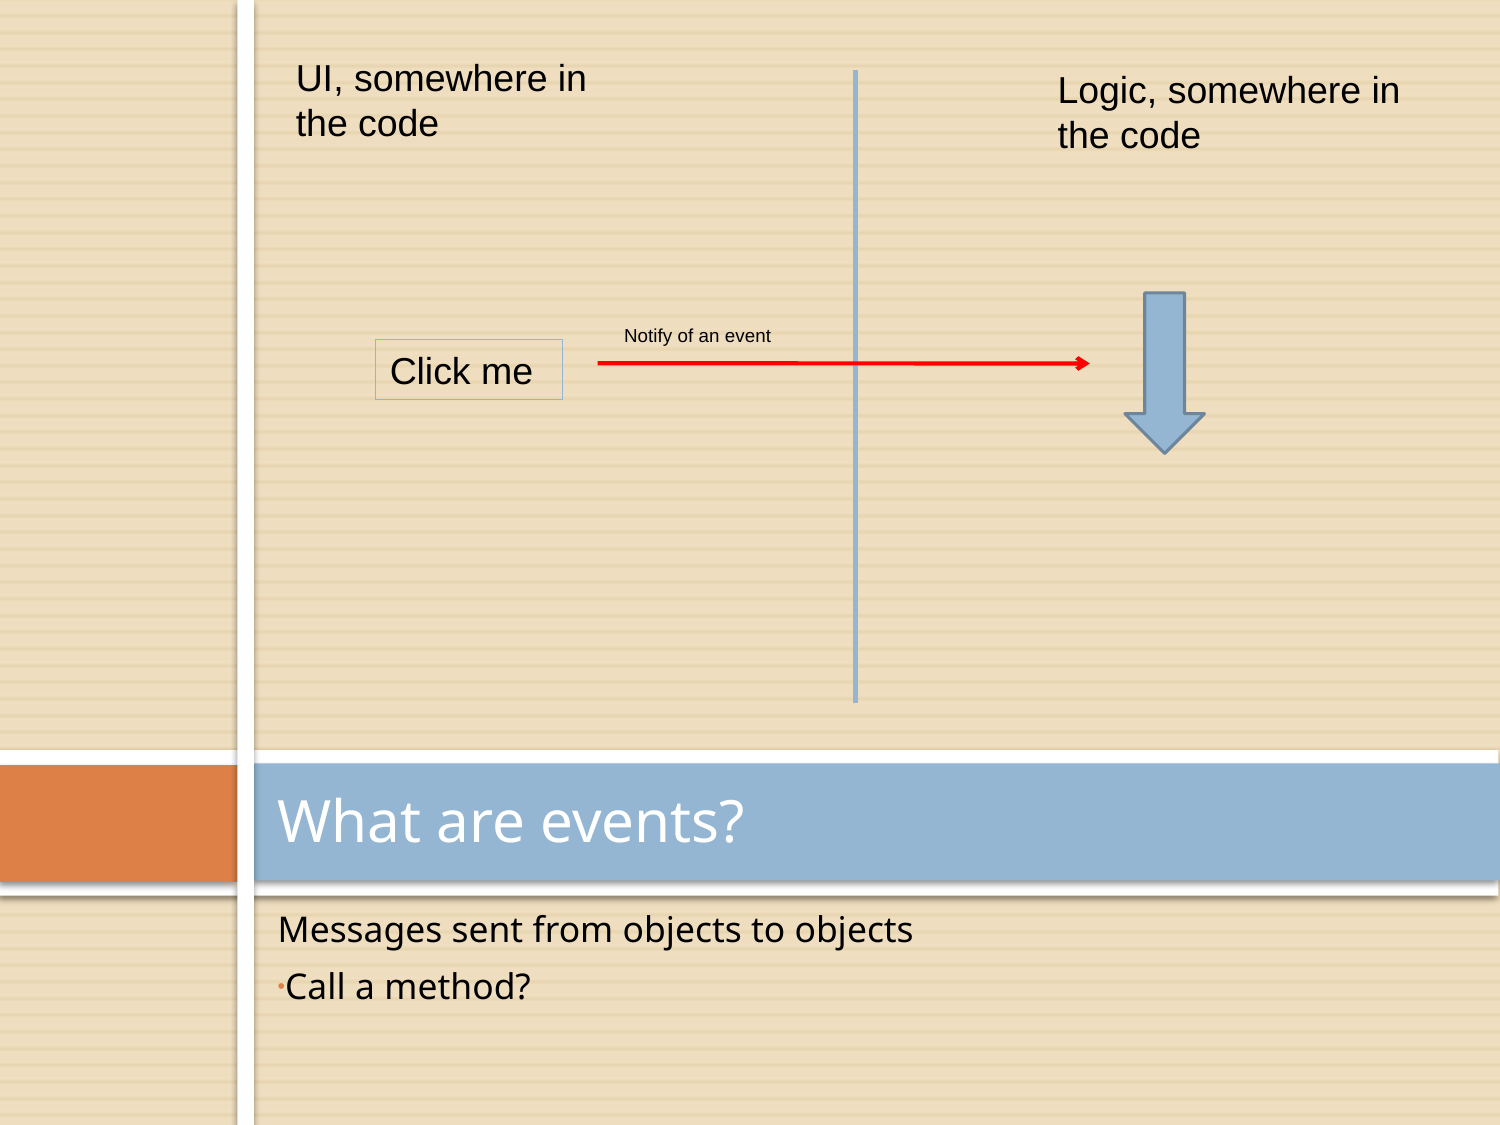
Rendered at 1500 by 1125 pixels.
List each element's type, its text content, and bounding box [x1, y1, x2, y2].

title What are events? [262, 762, 1463, 876]
text_box Click me [375, 339, 563, 400]
text_box Logic, somewhere in the code [1042, 58, 1418, 164]
text_box [1123, 291, 1206, 455]
text_box Notify of an event [609, 316, 961, 354]
list Messages sent from objects to objects Call a method? [262, 899, 1463, 1013]
text_box UI, somewhere in the code [281, 46, 657, 152]
